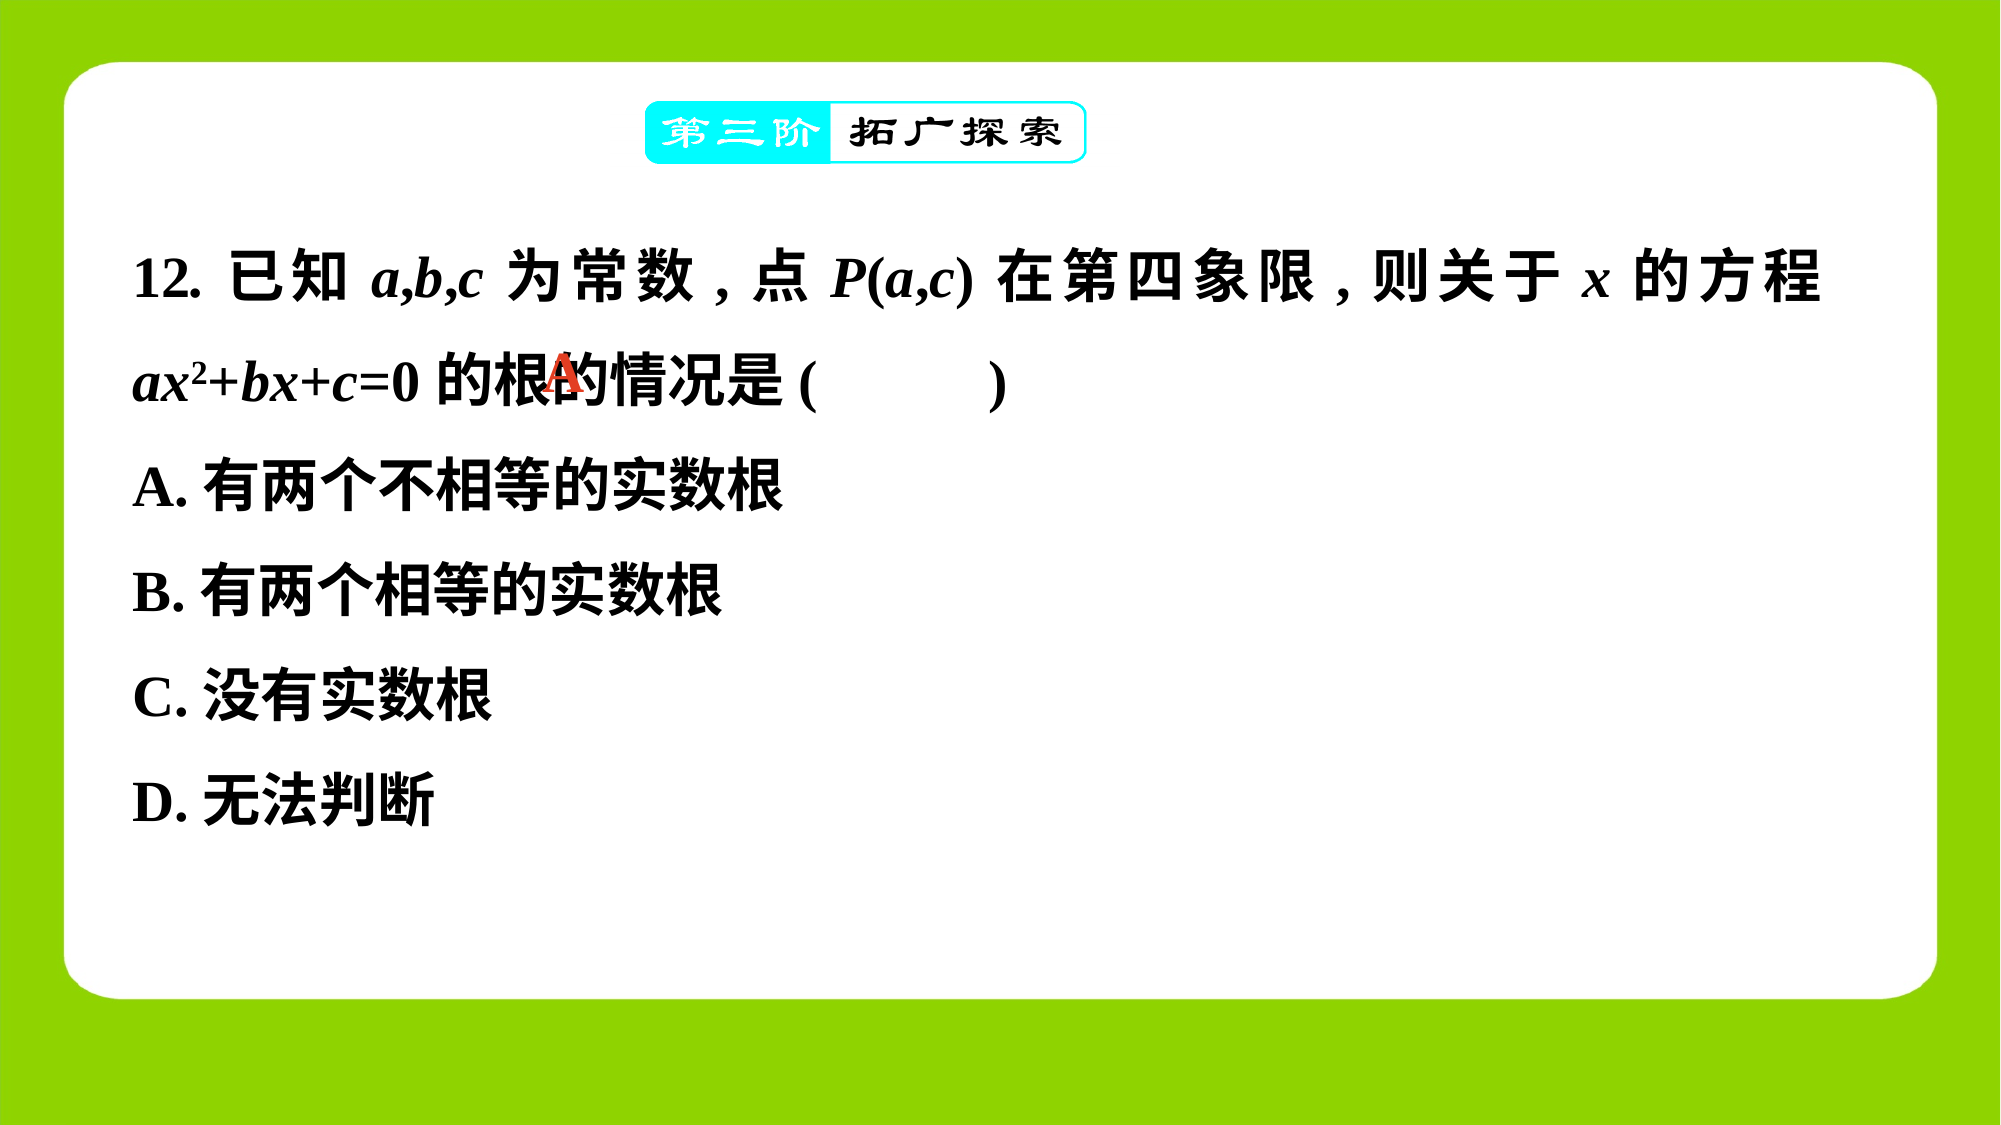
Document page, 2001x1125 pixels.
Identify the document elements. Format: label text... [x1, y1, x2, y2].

picture [0, 0, 2001, 1125]
text_box 12.已知a,b,c为常数,点P(a,c)在第四象限,则关于x的方程ax2+bx+c=0的根的情况是( ) A.有两个不相等的实数根 B.有两个相等的实数根 C.没有实数根 D.无法判断 [117, 196, 1851, 841]
text_box A [527, 326, 611, 411]
